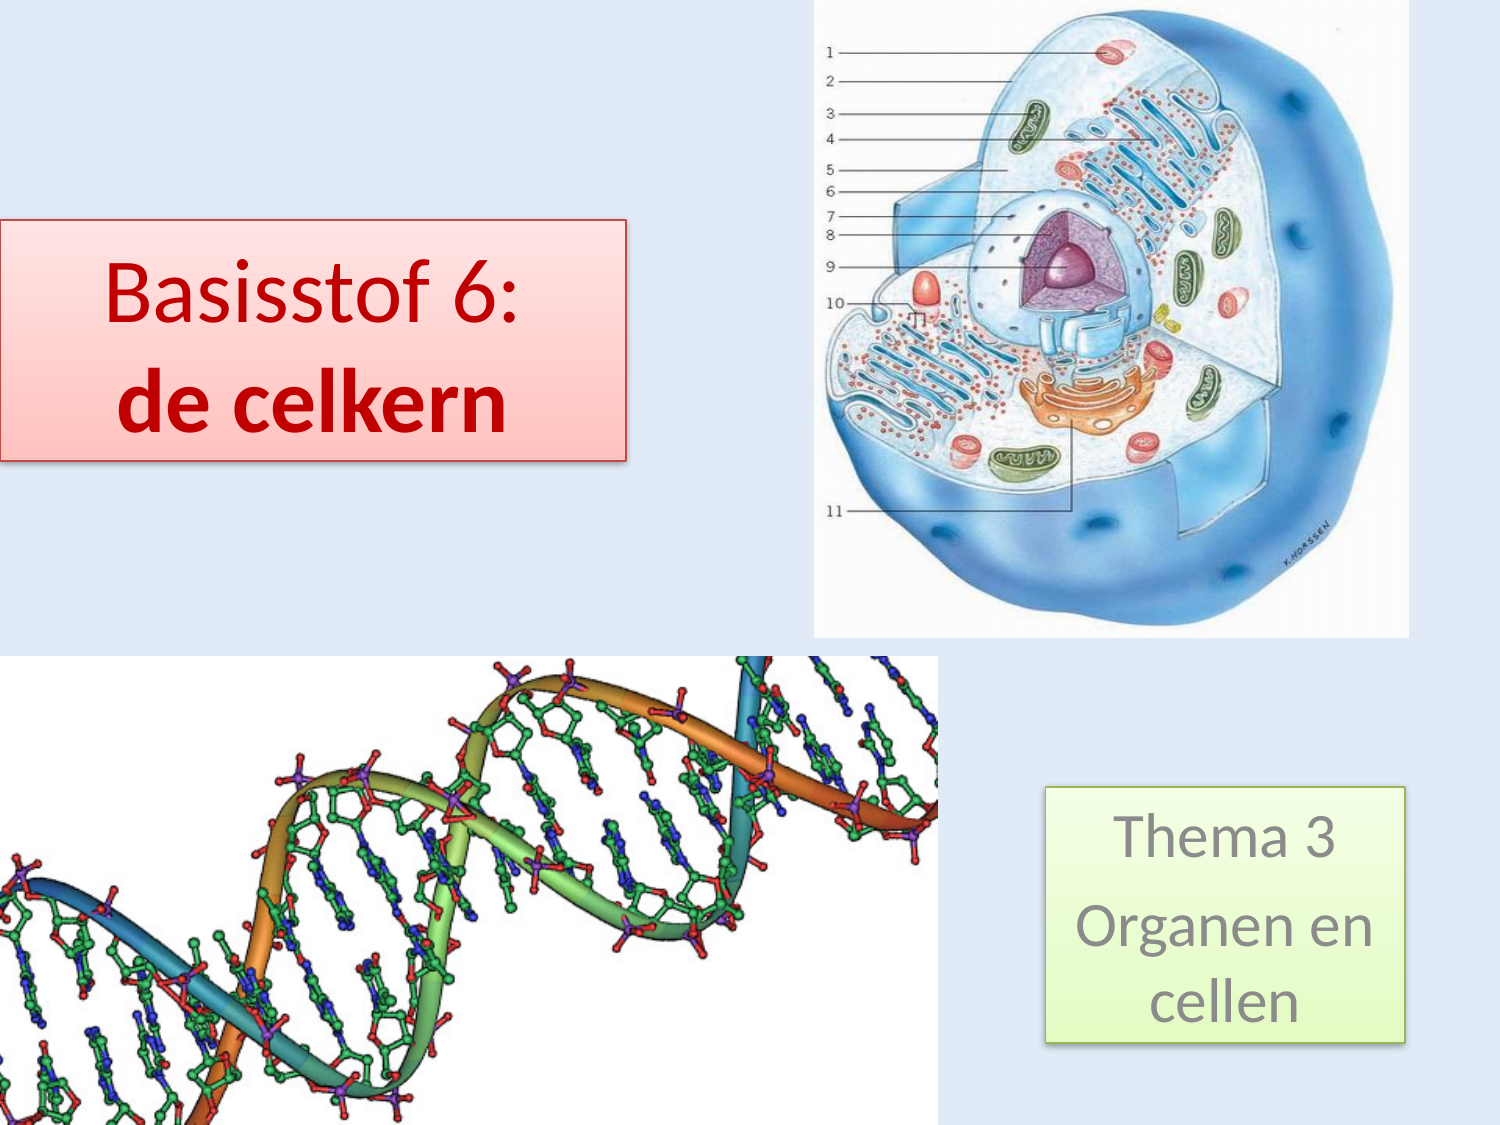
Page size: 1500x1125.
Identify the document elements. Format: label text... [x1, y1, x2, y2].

picture [814, 0, 1409, 639]
subtitle Thema 3 Organen en cellen [1045, 786, 1406, 1044]
picture [0, 655, 938, 1125]
title Basisstof 6: de celkern [0, 219, 627, 462]
